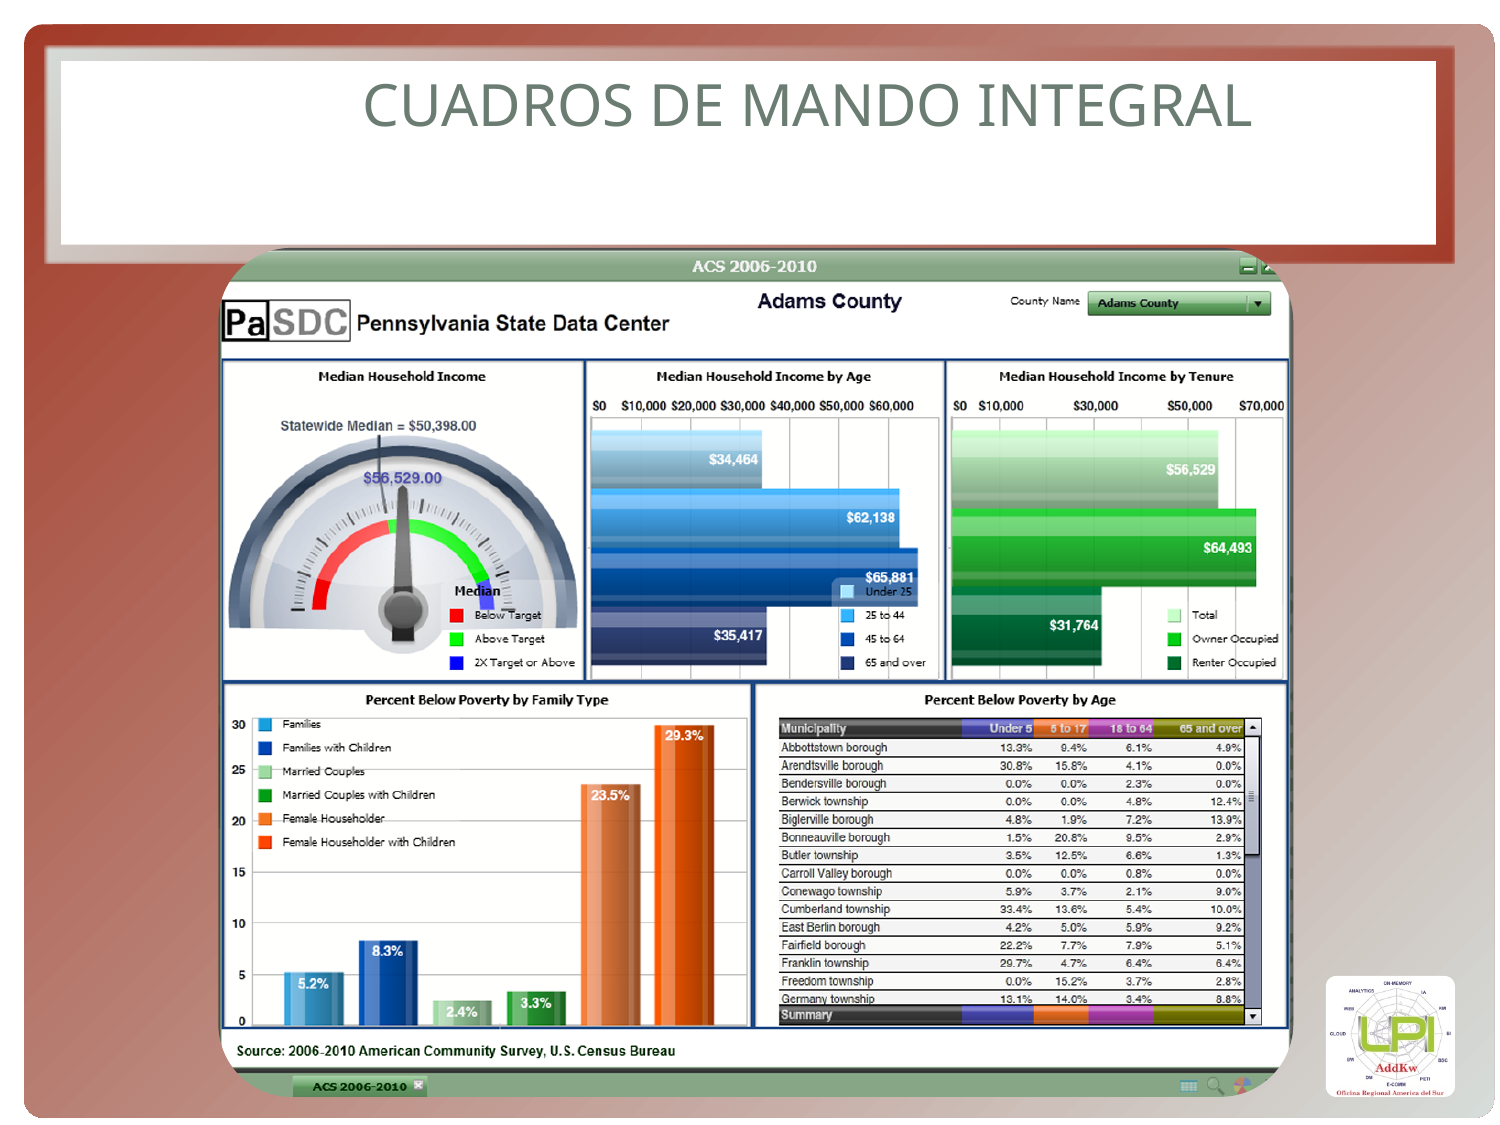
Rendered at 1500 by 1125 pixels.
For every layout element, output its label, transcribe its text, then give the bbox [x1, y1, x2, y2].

picture [218, 247, 1294, 1098]
text_box CUADROS DE MANDO INTEGRAL [179, 61, 1436, 244]
picture [1325, 975, 1456, 1098]
